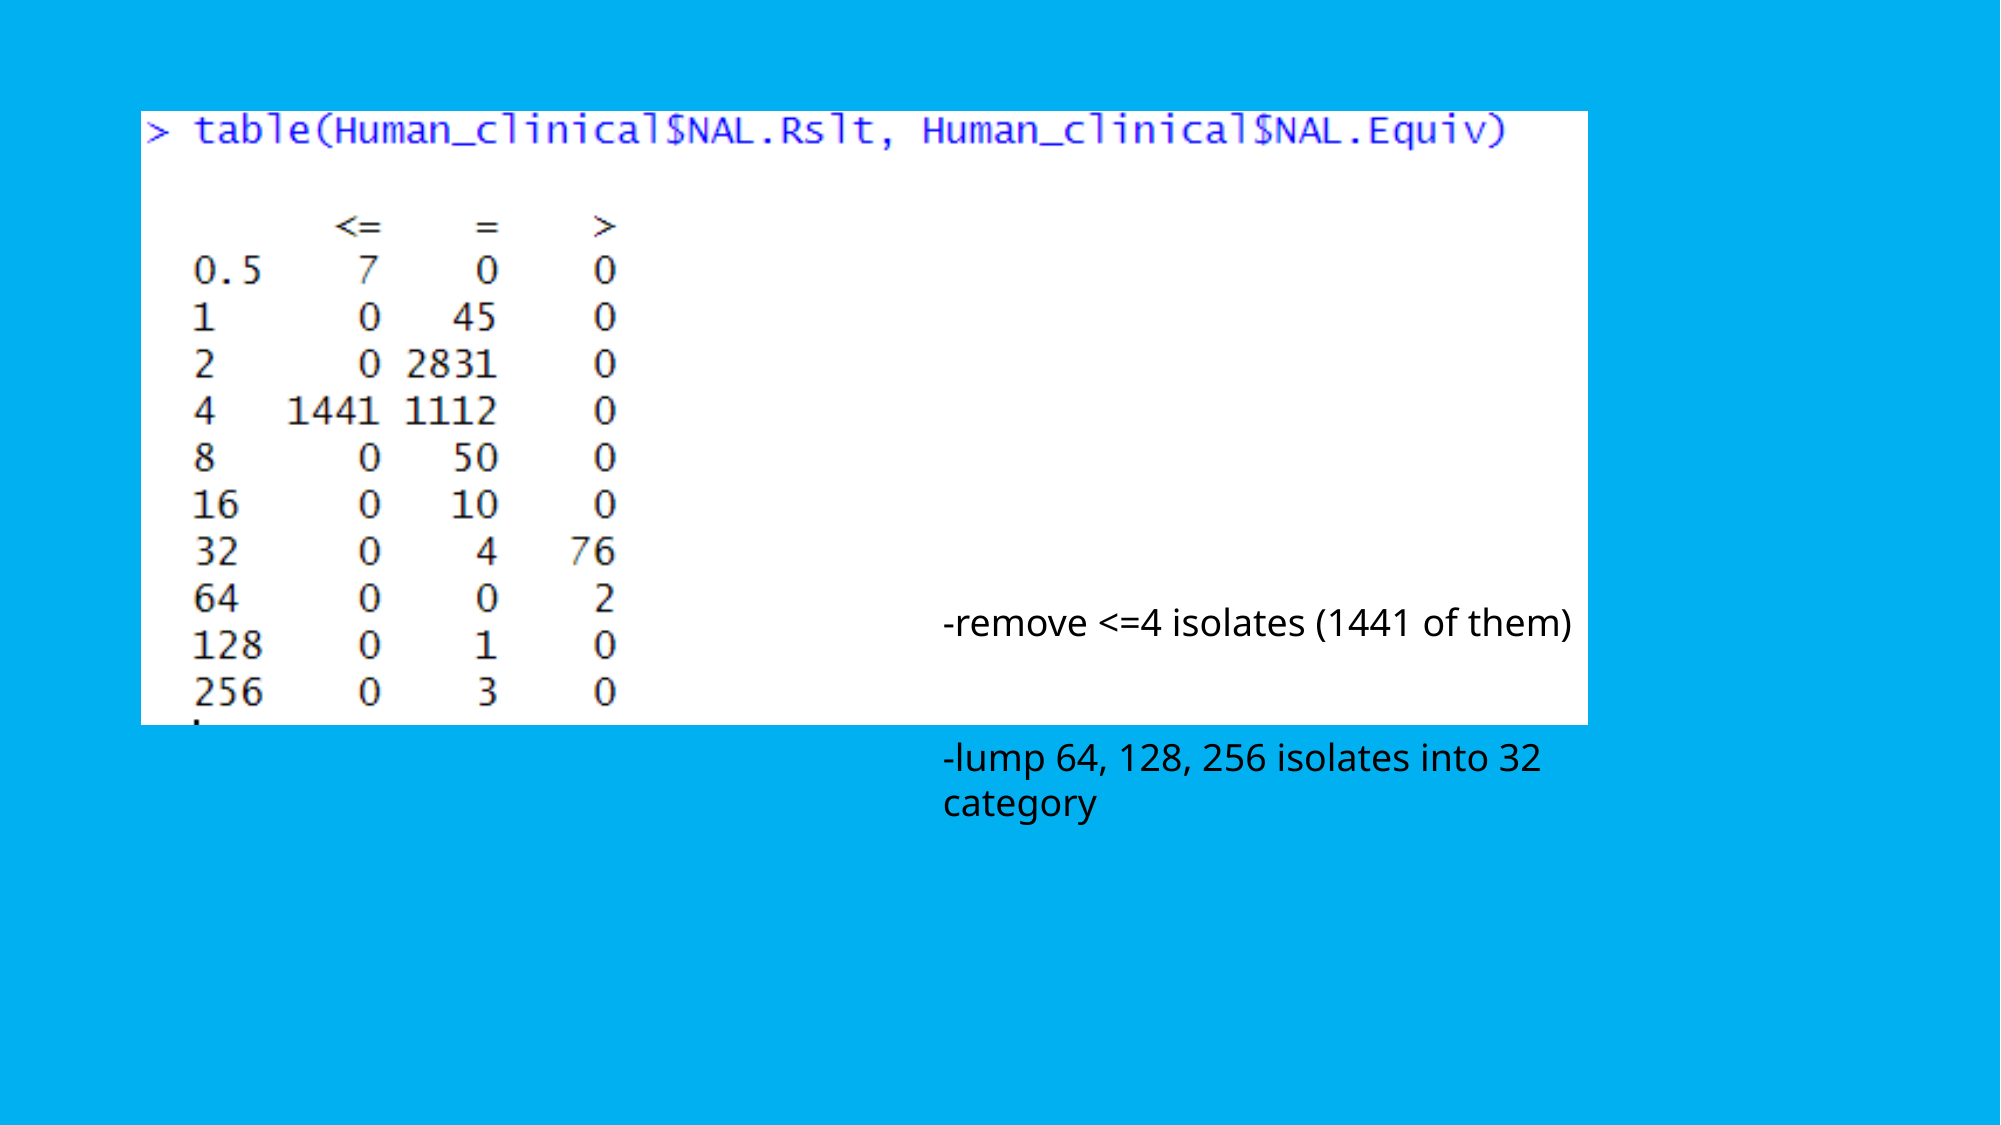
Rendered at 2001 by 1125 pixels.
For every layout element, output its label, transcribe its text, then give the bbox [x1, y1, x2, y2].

text_box -remove <=4 isolates (1441 of them) -lump 64, 128, 256 isolates into 32 category [928, 591, 1675, 831]
picture [142, 112, 1587, 724]
